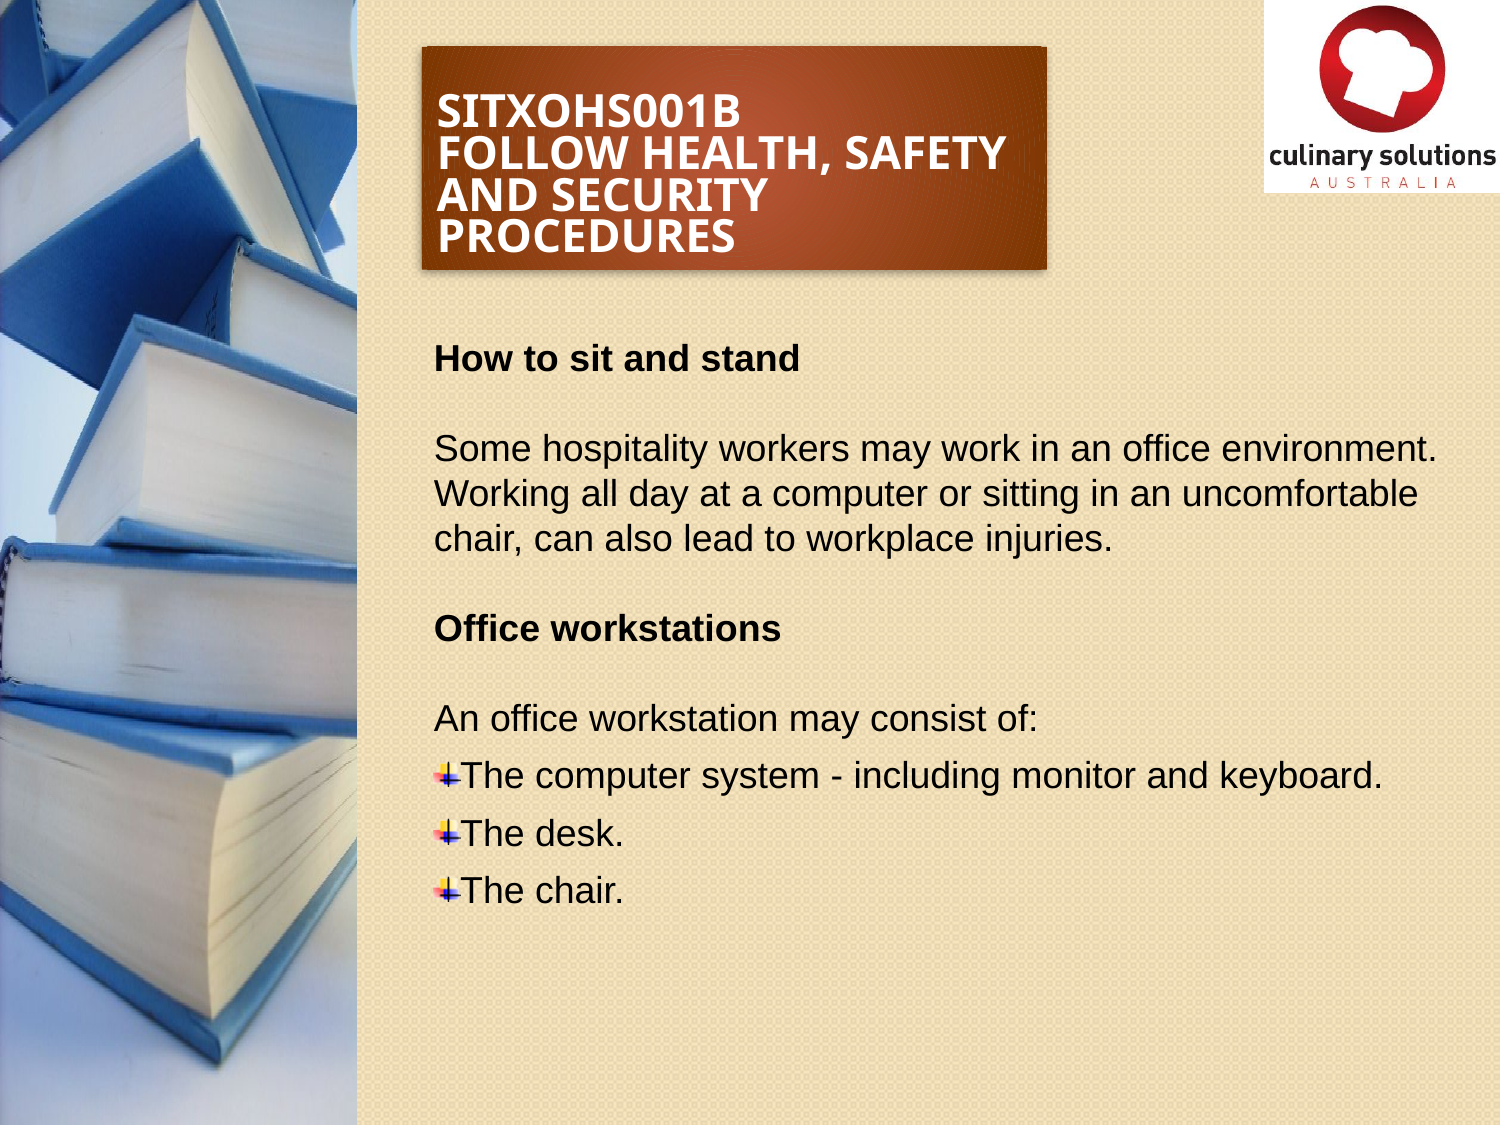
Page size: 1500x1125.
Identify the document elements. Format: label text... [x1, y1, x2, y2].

picture [1263, 0, 1500, 193]
picture [433, 875, 461, 902]
picture [433, 817, 461, 845]
picture [433, 760, 461, 787]
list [0, 0, 357, 1125]
title SITXOHS001B Follow HEALTH, SAFETY AND SECURITY PROCEDURES [421, 46, 1047, 270]
text_box How to sit and stand Some hospitality workers may work in an office environment. Working all day at a computer or sitting in an uncomfortable chair, can also lead to workplace injuries. Office workstations An office workstation may consist of: The computer system - including monitor and keyboard. The desk. The chair. [419, 326, 1471, 964]
